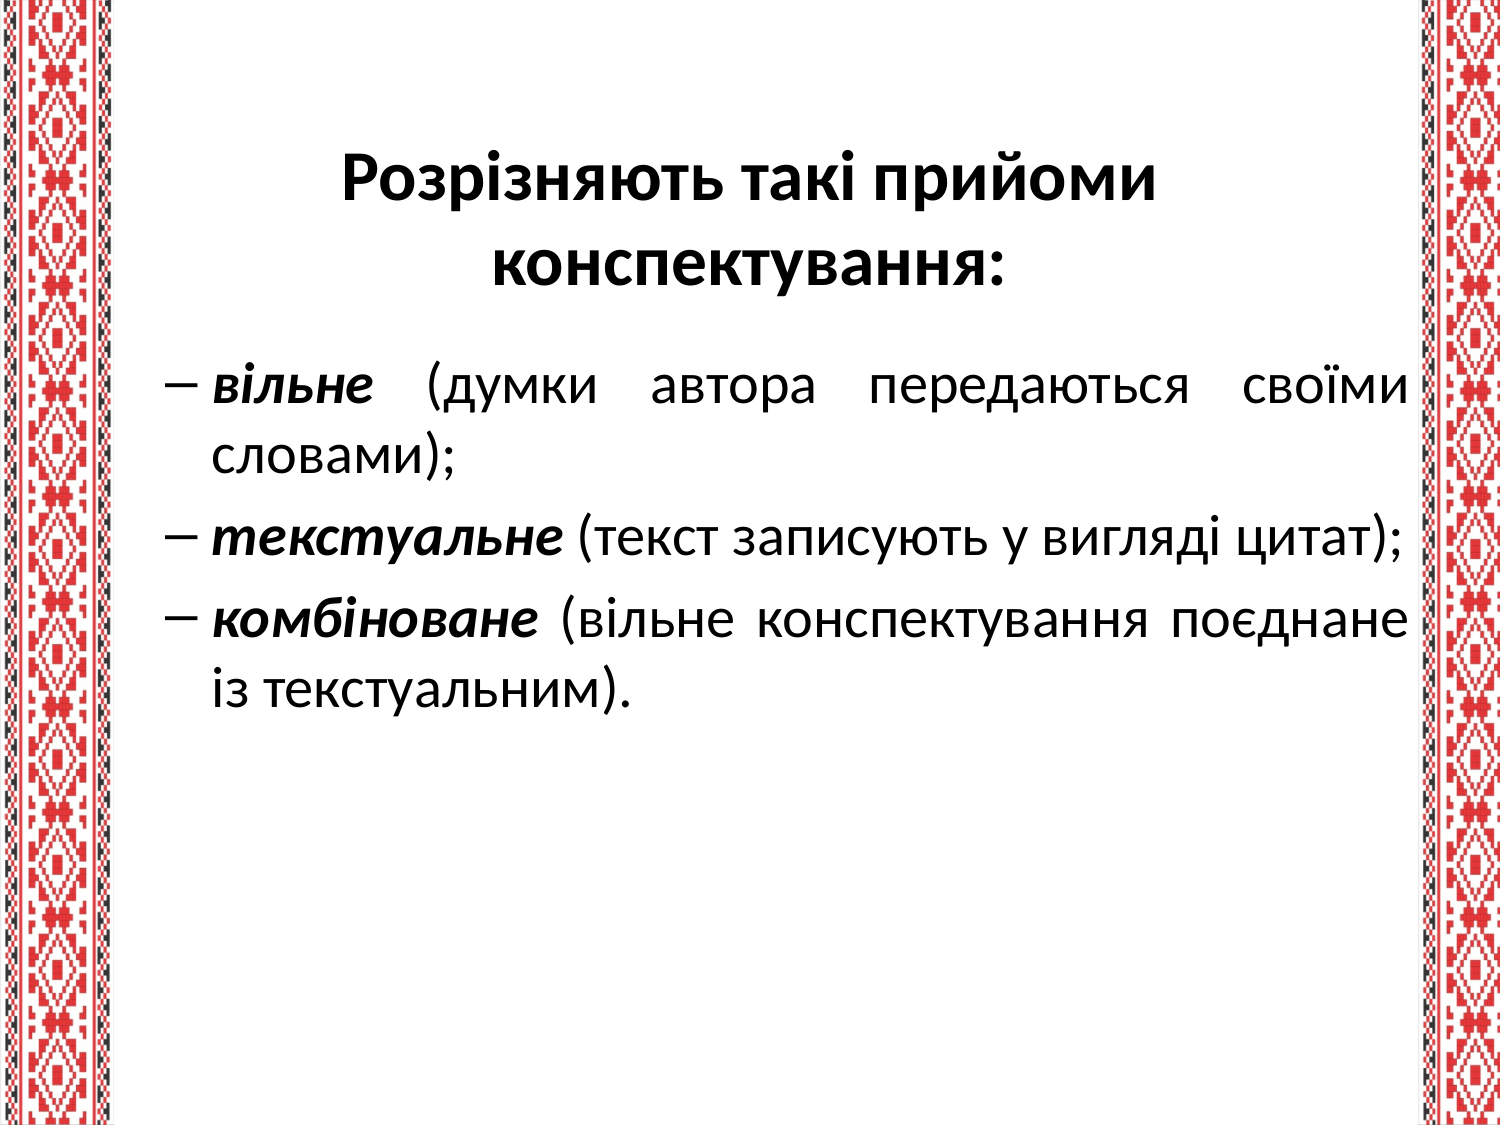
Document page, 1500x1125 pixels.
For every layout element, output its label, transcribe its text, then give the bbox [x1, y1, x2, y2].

list вільне (думки автора передаються своїми словами); текстуальне (текст записують у вигляді цитат); комбіноване (вільне конспектування поєднане із текстуальним). [114, 338, 1418, 1081]
picture [911, 1, 1500, 1124]
picture [0, 1, 620, 1124]
title Розрізняють такі прийоми конспектування: [114, 120, 1418, 309]
